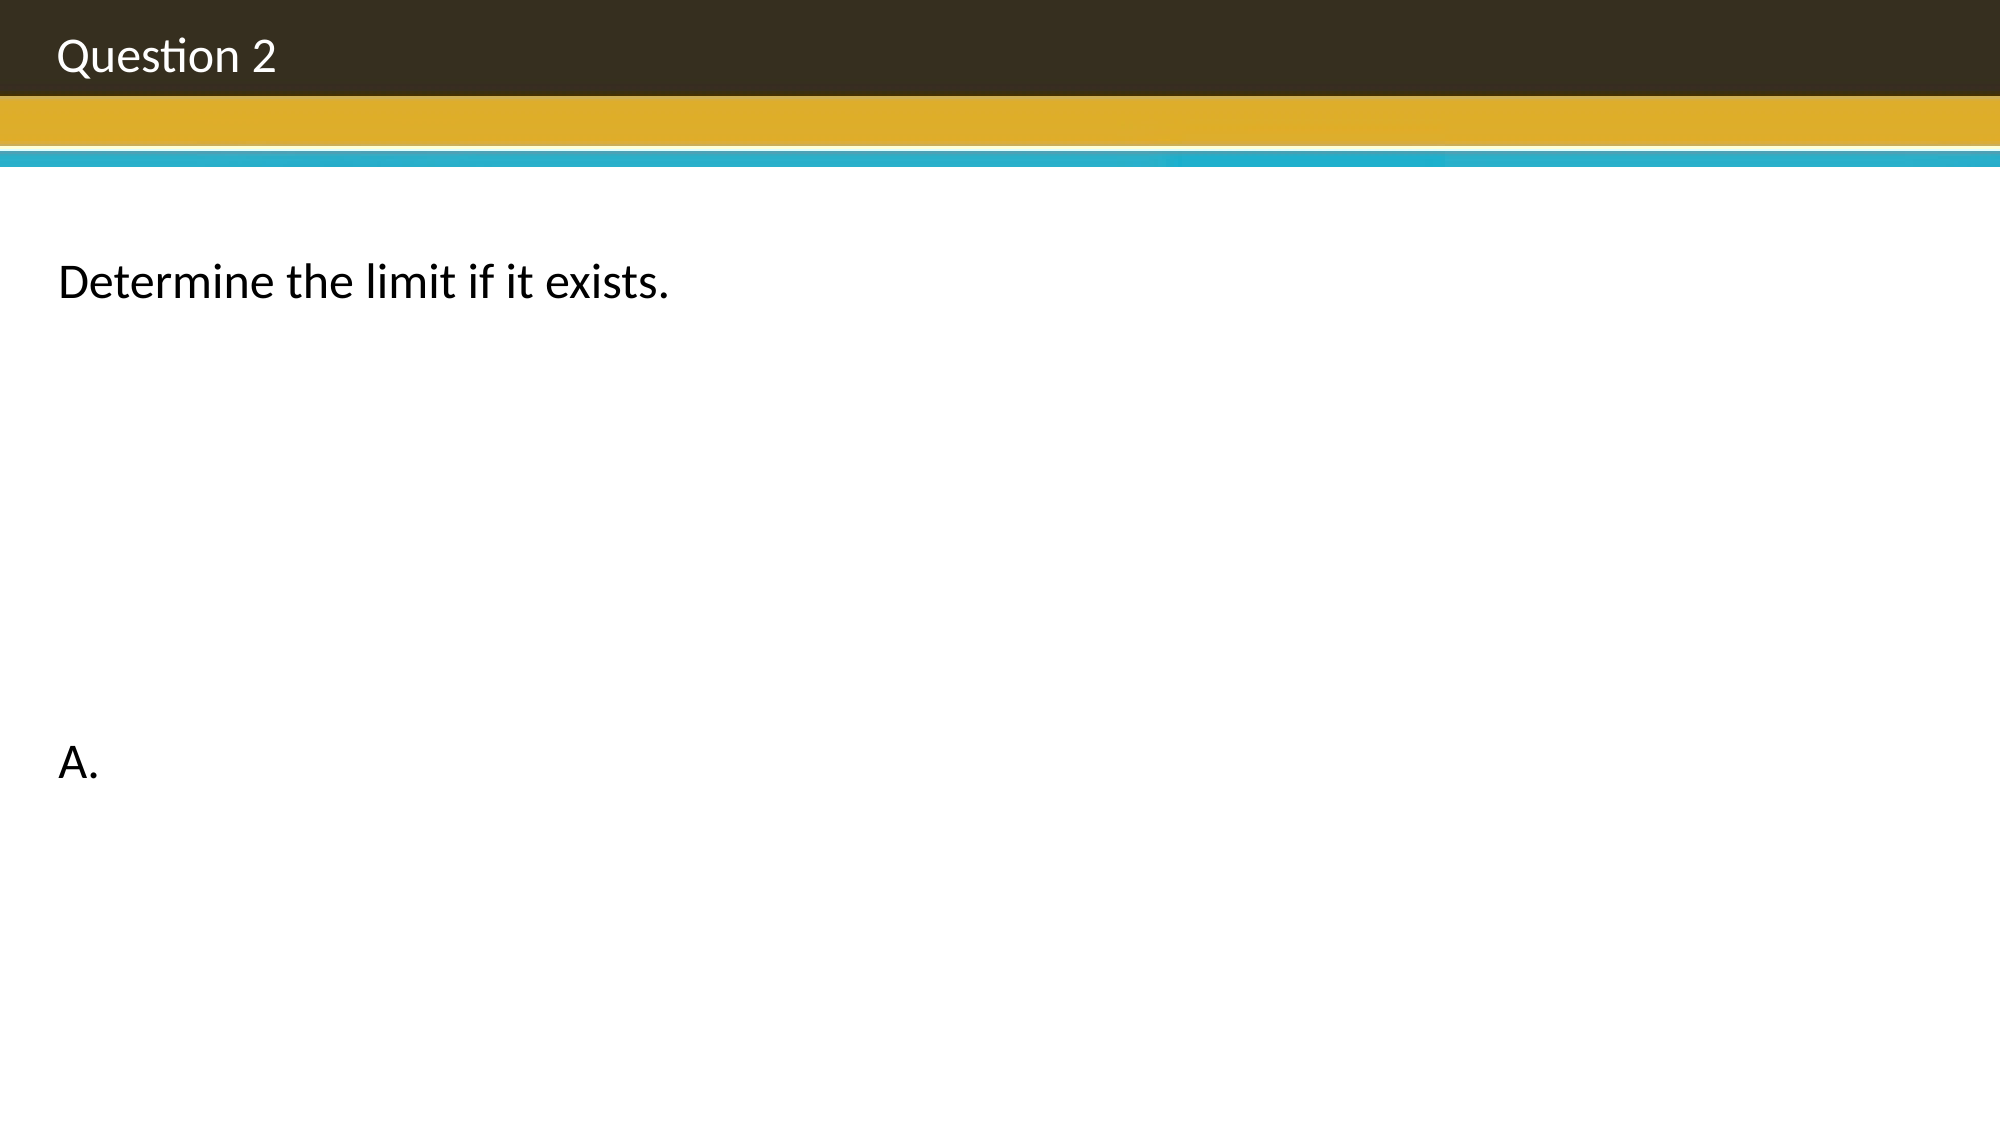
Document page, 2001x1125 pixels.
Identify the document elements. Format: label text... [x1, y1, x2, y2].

text_box Question 2 [41, 14, 293, 90]
picture [0, 0, 2000, 167]
